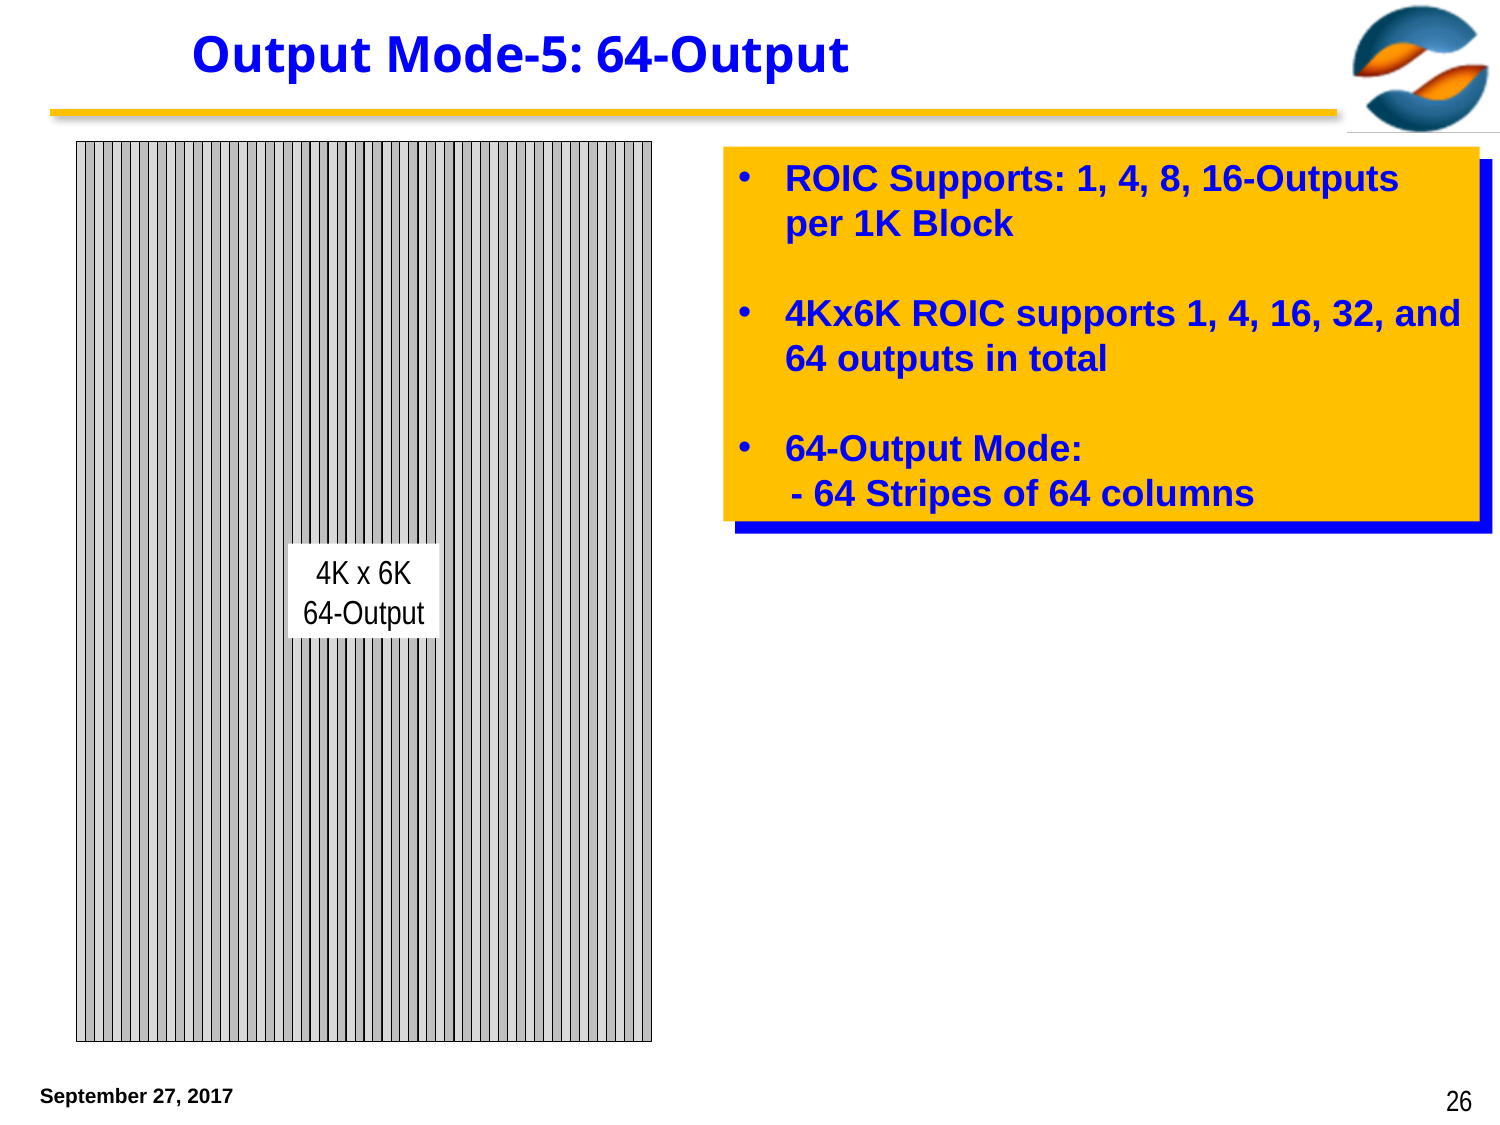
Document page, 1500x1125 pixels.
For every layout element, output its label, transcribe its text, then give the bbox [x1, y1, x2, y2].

picture [1347, 0, 1500, 138]
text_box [75, 141, 652, 1042]
slide_number 26 [1412, 1074, 1488, 1125]
text_box ROIC Supports: 1, 4, 8, 16-Outputs per 1K Block 4Kx6K ROIC supports 1, 4, 16, 32, and 64 outputs in total 64-Output Mode: - 64 Stripes of 64 columns [723, 146, 1480, 522]
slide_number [24, 1074, 250, 1113]
title Output Mode-5: 64-Output [0, 0, 1499, 106]
